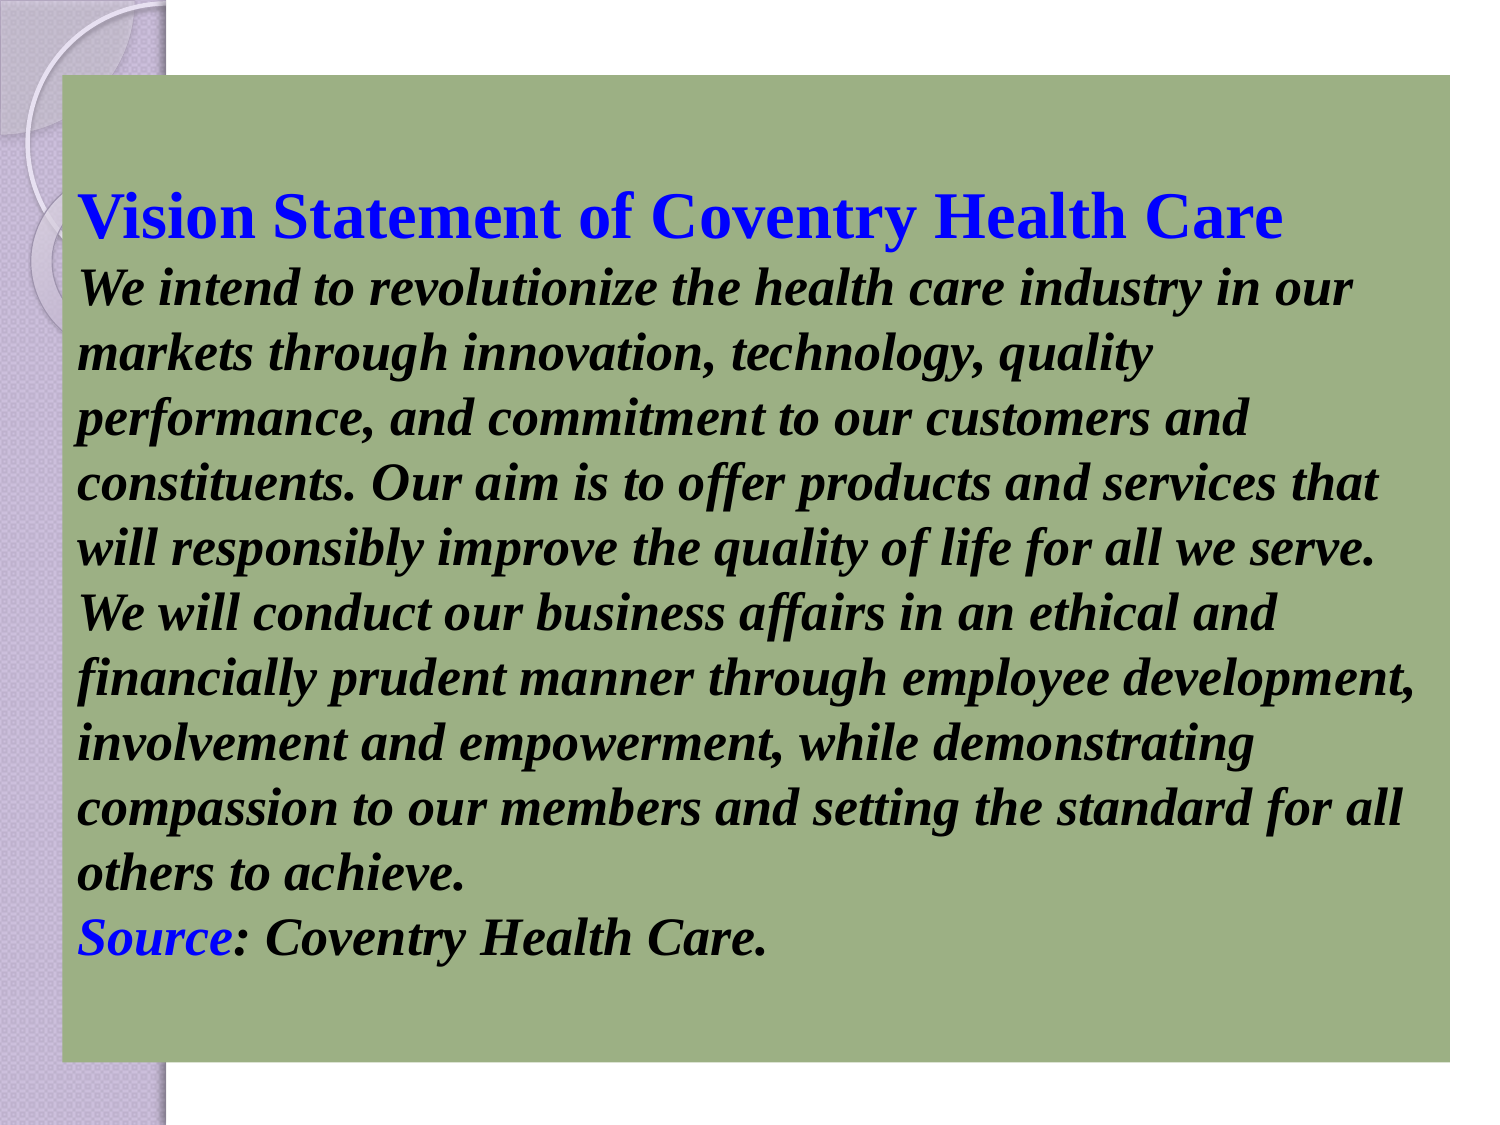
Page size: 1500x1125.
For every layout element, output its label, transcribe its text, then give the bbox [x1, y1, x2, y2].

title Vision Statement of Coventry Health Care We intend to revolutionize the health care industry in our markets through innovation, technology, quality performance, and commitment to our customers and constituents. Our aim is to offer products and services that will responsibly improve the quality of life for all we serve. We will conduct our business affairs in an ethical and financially prudent manner through employee development, involvement and empowerment, while demonstrating compassion to our members and setting the standard for all others to achieve. Source: Coventry Health Care. [62, 75, 1450, 1063]
